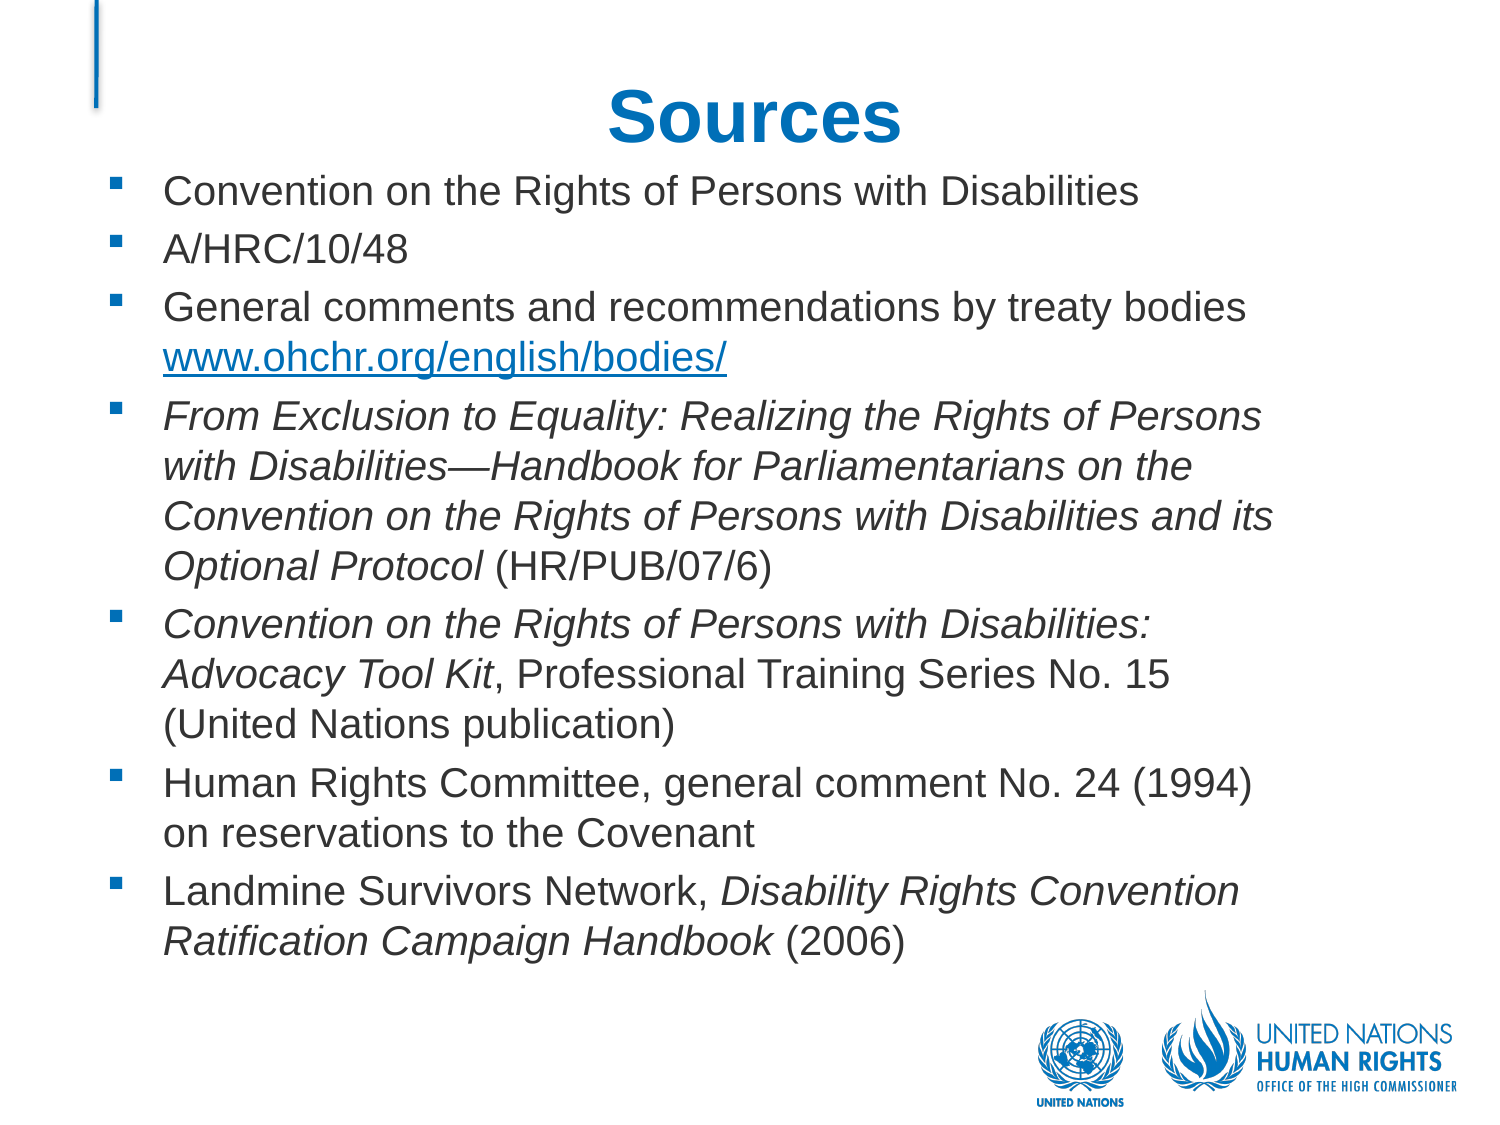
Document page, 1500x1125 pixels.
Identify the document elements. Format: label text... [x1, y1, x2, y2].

list Convention on the Rights of Persons with Disabilities A/HRC/10/48 General comments and recommendations by treaty bodies www.ohchr.org/english/bodies/ From Exclusion to Equality: Realizing the Rights of Persons with Disabilities—Handbook for Parliamentarians on the Convention on the Rights of Persons with Disabilities and its Optional Protocol (HR/PUB/07/6) Convention on the Rights of Persons with Disabilities: Advocacy Tool Kit, Professional Training Series No. 15 (United Nations publication) Human Rights Committee, general comment No. 24 (1994) on reservations to the Covenant Landmine Survivors Network, Disability Rights Convention Ratification Campaign Handbook (2006) [91, 155, 1319, 997]
title Sources [48, 59, 1463, 248]
picture [1037, 990, 1457, 1107]
